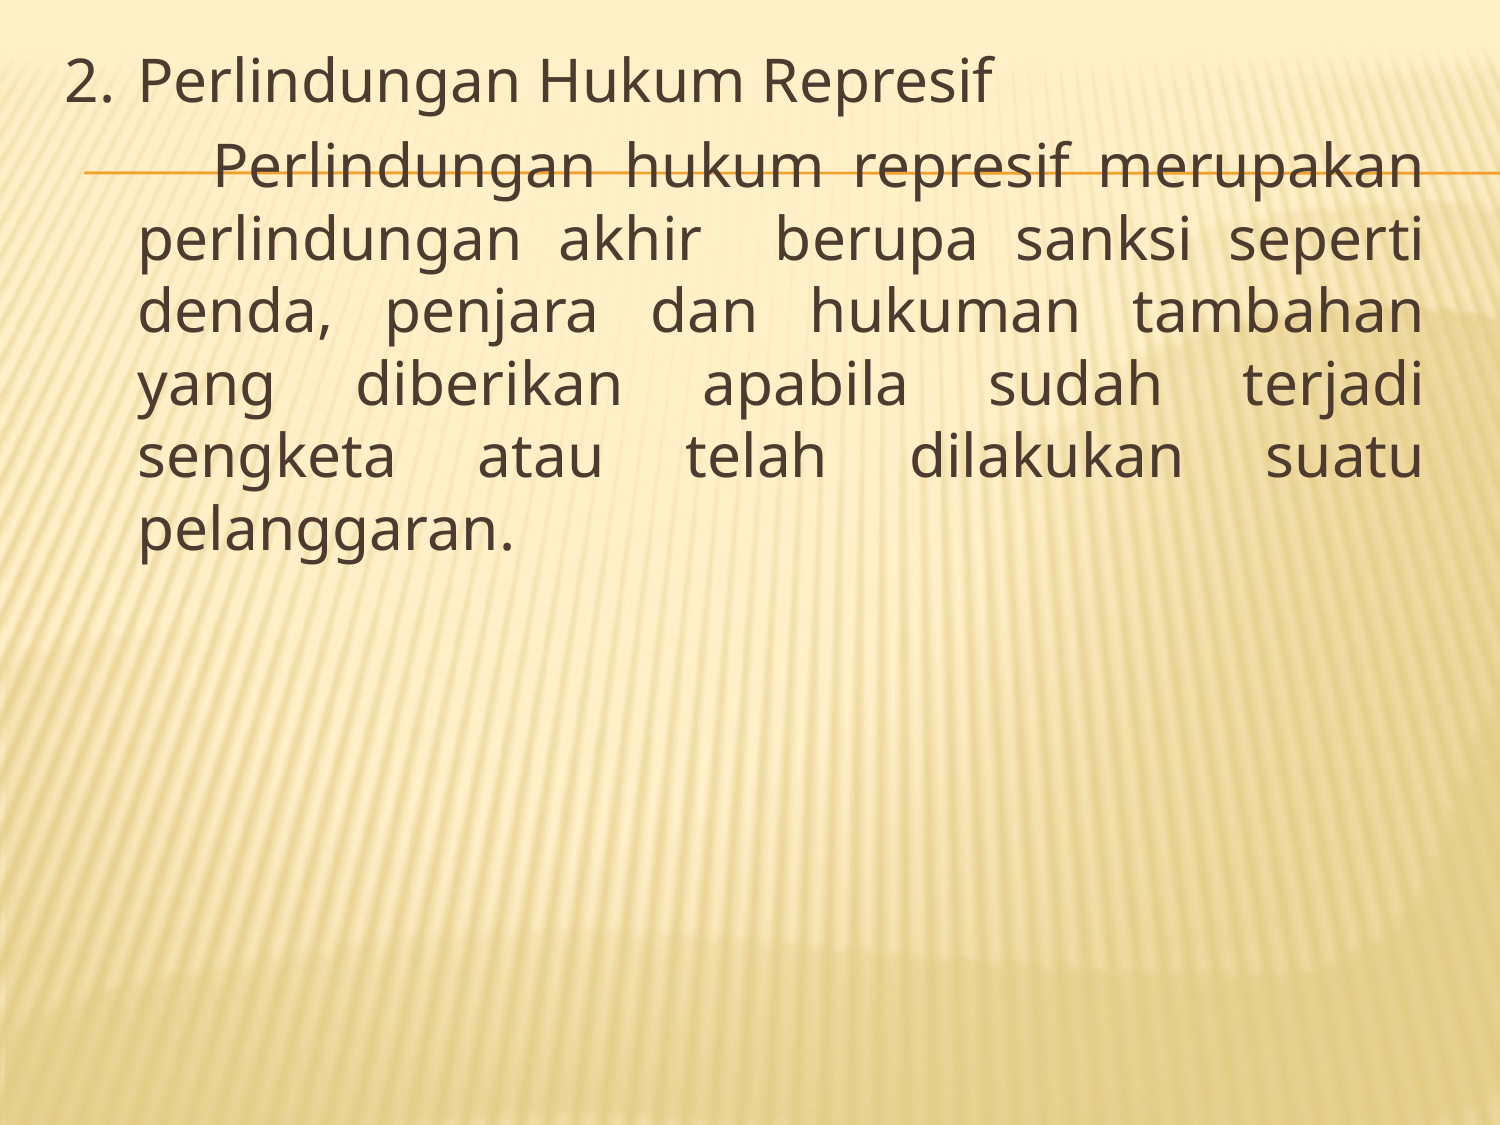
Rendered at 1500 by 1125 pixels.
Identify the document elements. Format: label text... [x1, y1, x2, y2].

list 2. Perlindungan Hukum Represif Perlindungan hukum represif merupakan perlindungan akhir berupa sanksi seperti denda, penjara dan hukuman tambahan yang diberikan apabila sudah terjadi sengketa atau telah dilakukan suatu pelanggaran. [50, 35, 1442, 1043]
